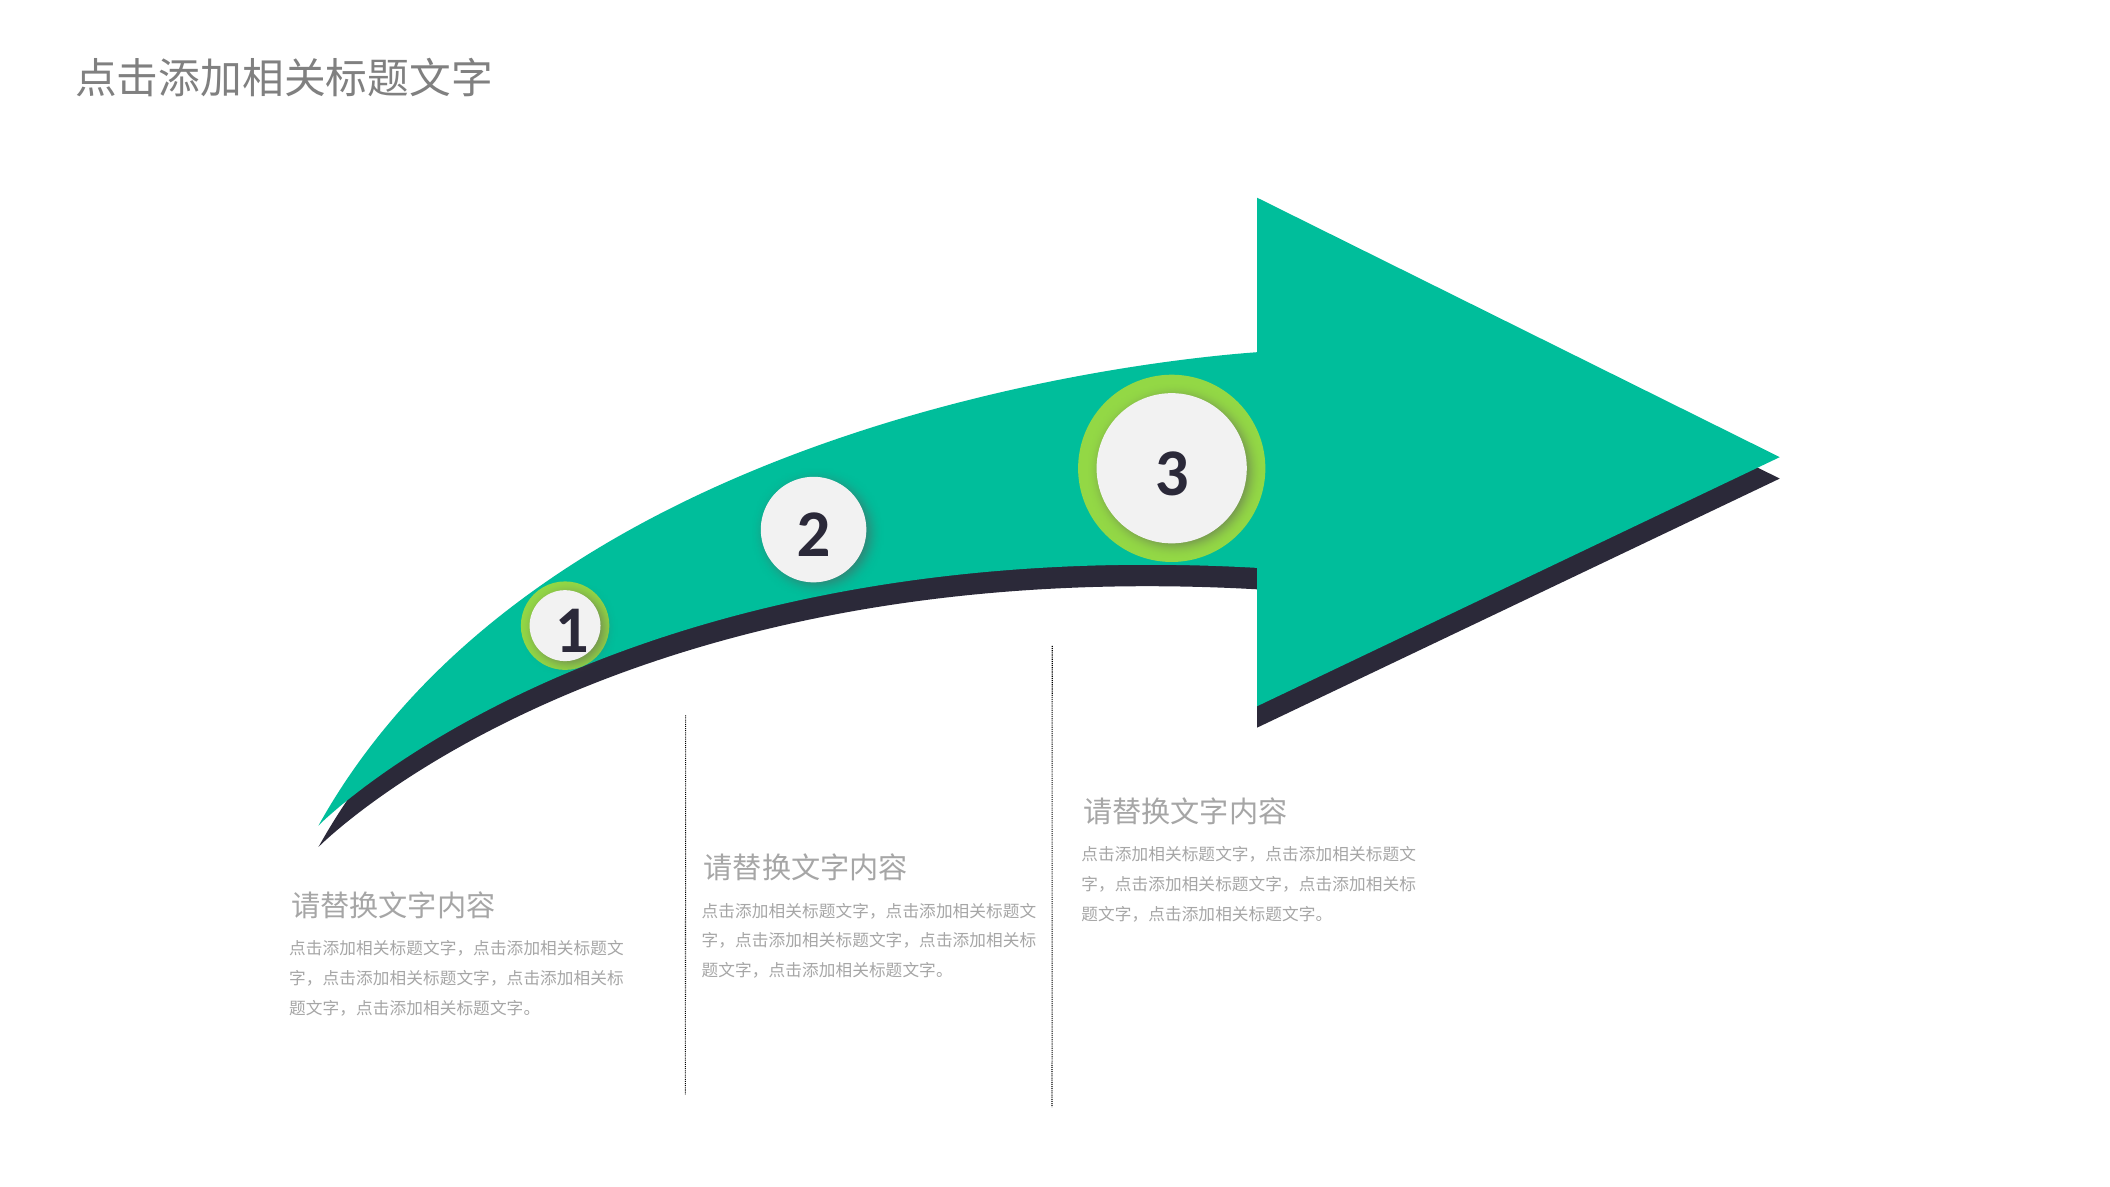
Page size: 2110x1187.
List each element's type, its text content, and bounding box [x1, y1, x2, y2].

text_box 请替换文字内容 [687, 847, 1067, 892]
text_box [1078, 374, 1266, 562]
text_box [520, 581, 610, 670]
text_box 点击添加相关标题文字，点击添加相关标题文字，点击添加相关标题文字，点击添加相关标题文字，点击添加相关标题文字。 [275, 930, 653, 1025]
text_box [318, 197, 1780, 847]
text_box 点击添加相关标题文字 [59, 44, 563, 107]
text_box 请替换文字内容 [275, 871, 674, 930]
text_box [747, 463, 880, 596]
text_box 点击添加相关标题文字，点击添加相关标题文字，点击添加相关标题文字，点击添加相关标题文字，点击添加相关标题文字。 [1067, 847, 1446, 932]
text_box 点击添加相关标题文字，点击添加相关标题文字，点击添加相关标题文字，点击添加相关标题文字，点击添加相关标题文字。 [687, 892, 1066, 988]
